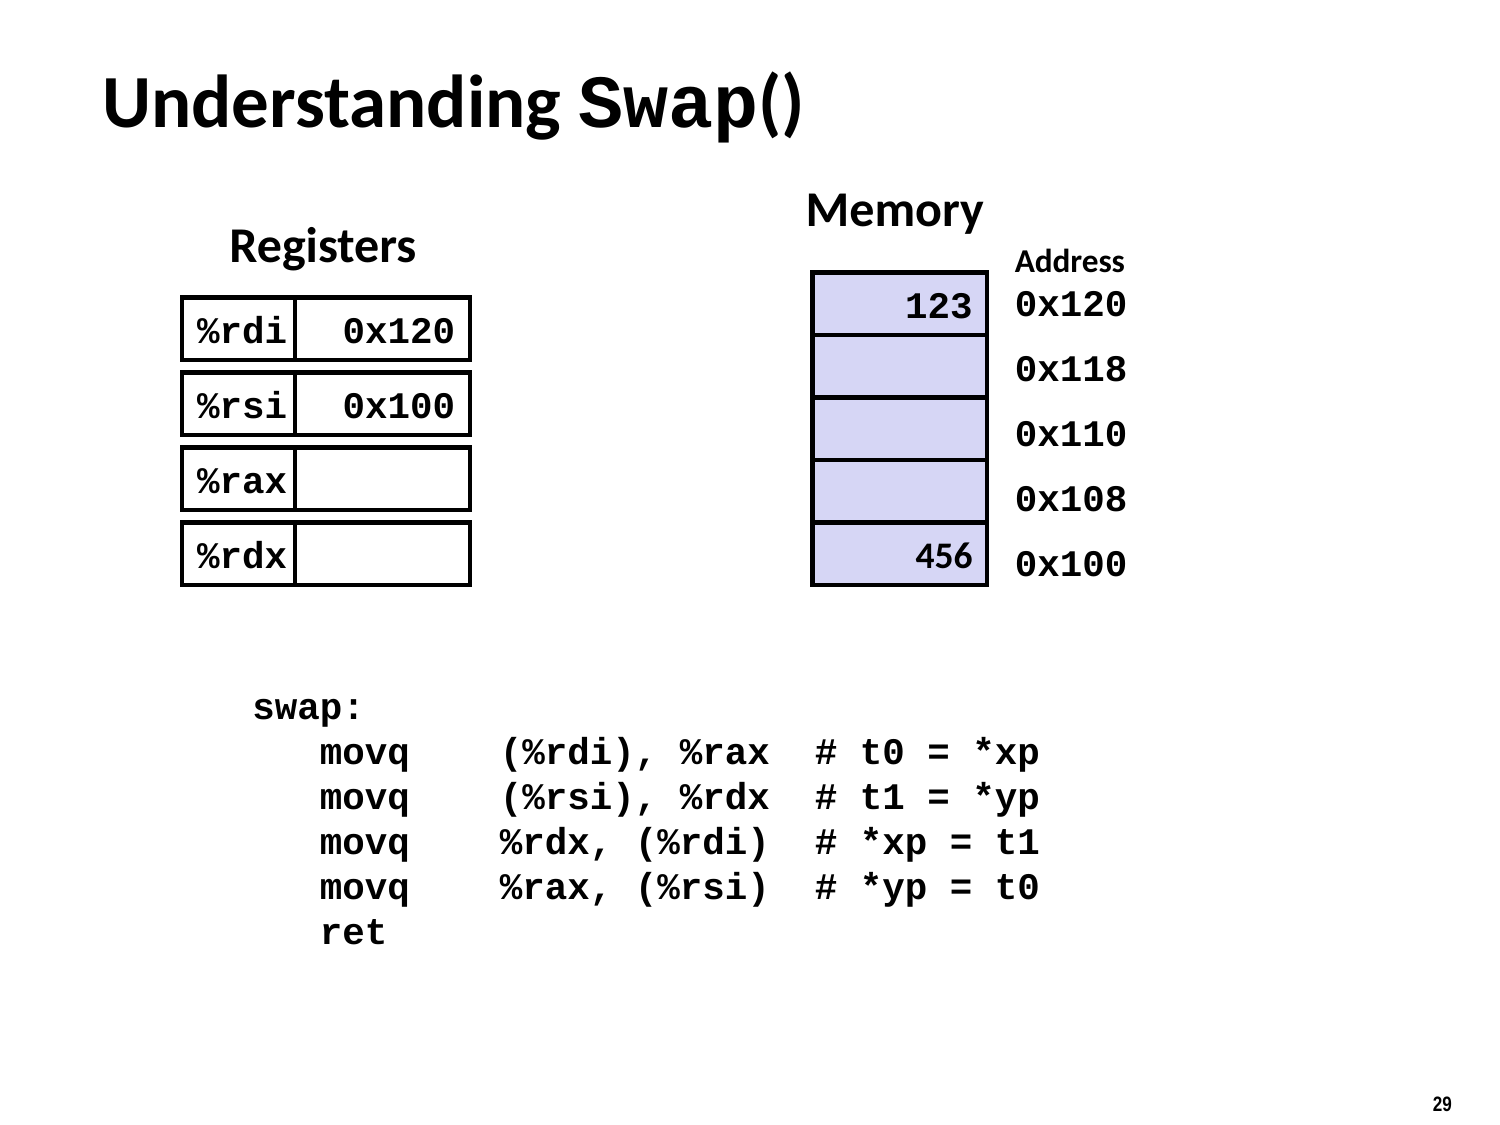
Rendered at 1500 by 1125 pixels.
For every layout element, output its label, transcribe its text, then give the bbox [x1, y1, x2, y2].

text_box Registers [214, 205, 432, 281]
text_box Memory [790, 169, 1000, 245]
title Understanding Swap() [87, 49, 1134, 145]
text_box [812, 460, 988, 522]
text_box [812, 335, 988, 397]
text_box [181, 297, 470, 586]
text_box 456 [812, 522, 988, 585]
text_box swap: movq (%rdi), %rax # t0 = *xp movq (%rsi), %rdx # t1 = *yp movq %rdx, (%rdi) # *xp = t1 movq %rax, (%rsi) # *yp = t0 ret [237, 674, 1200, 960]
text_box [999, 231, 1201, 592]
text_box [812, 397, 988, 460]
text_box 123 [812, 272, 988, 335]
